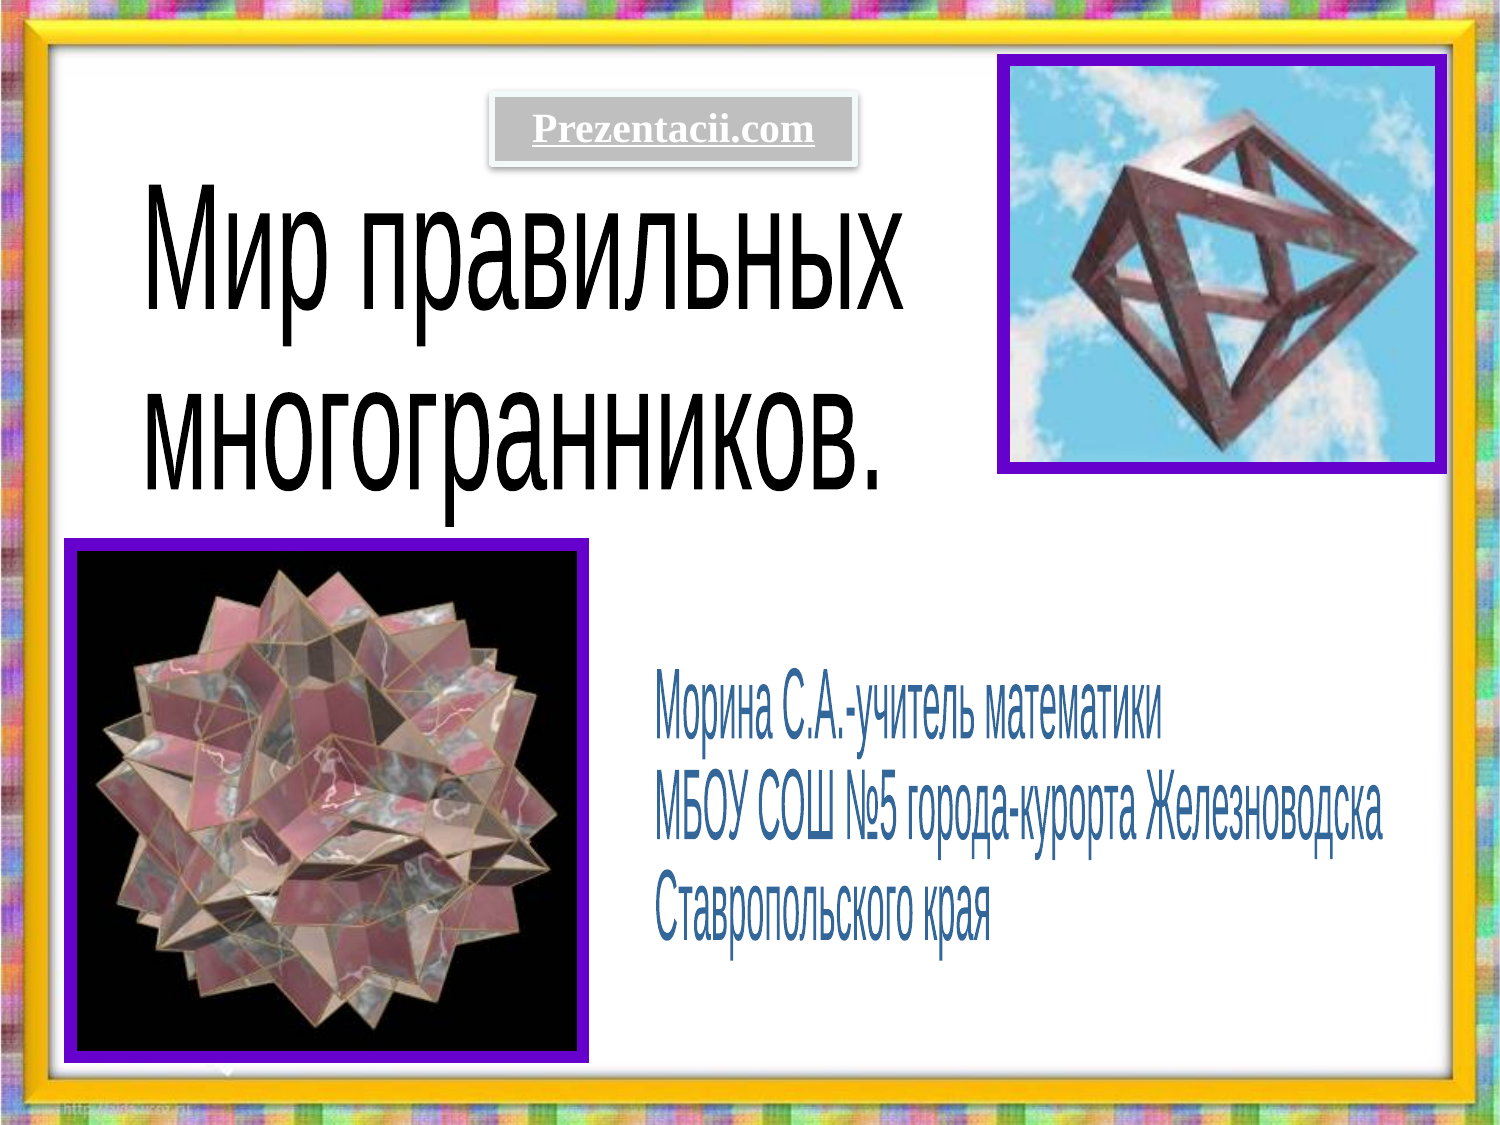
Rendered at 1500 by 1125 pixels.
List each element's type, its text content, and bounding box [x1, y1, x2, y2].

text_box Prezentacii.com [489, 91, 858, 167]
picture [0, 0, 1500, 1125]
